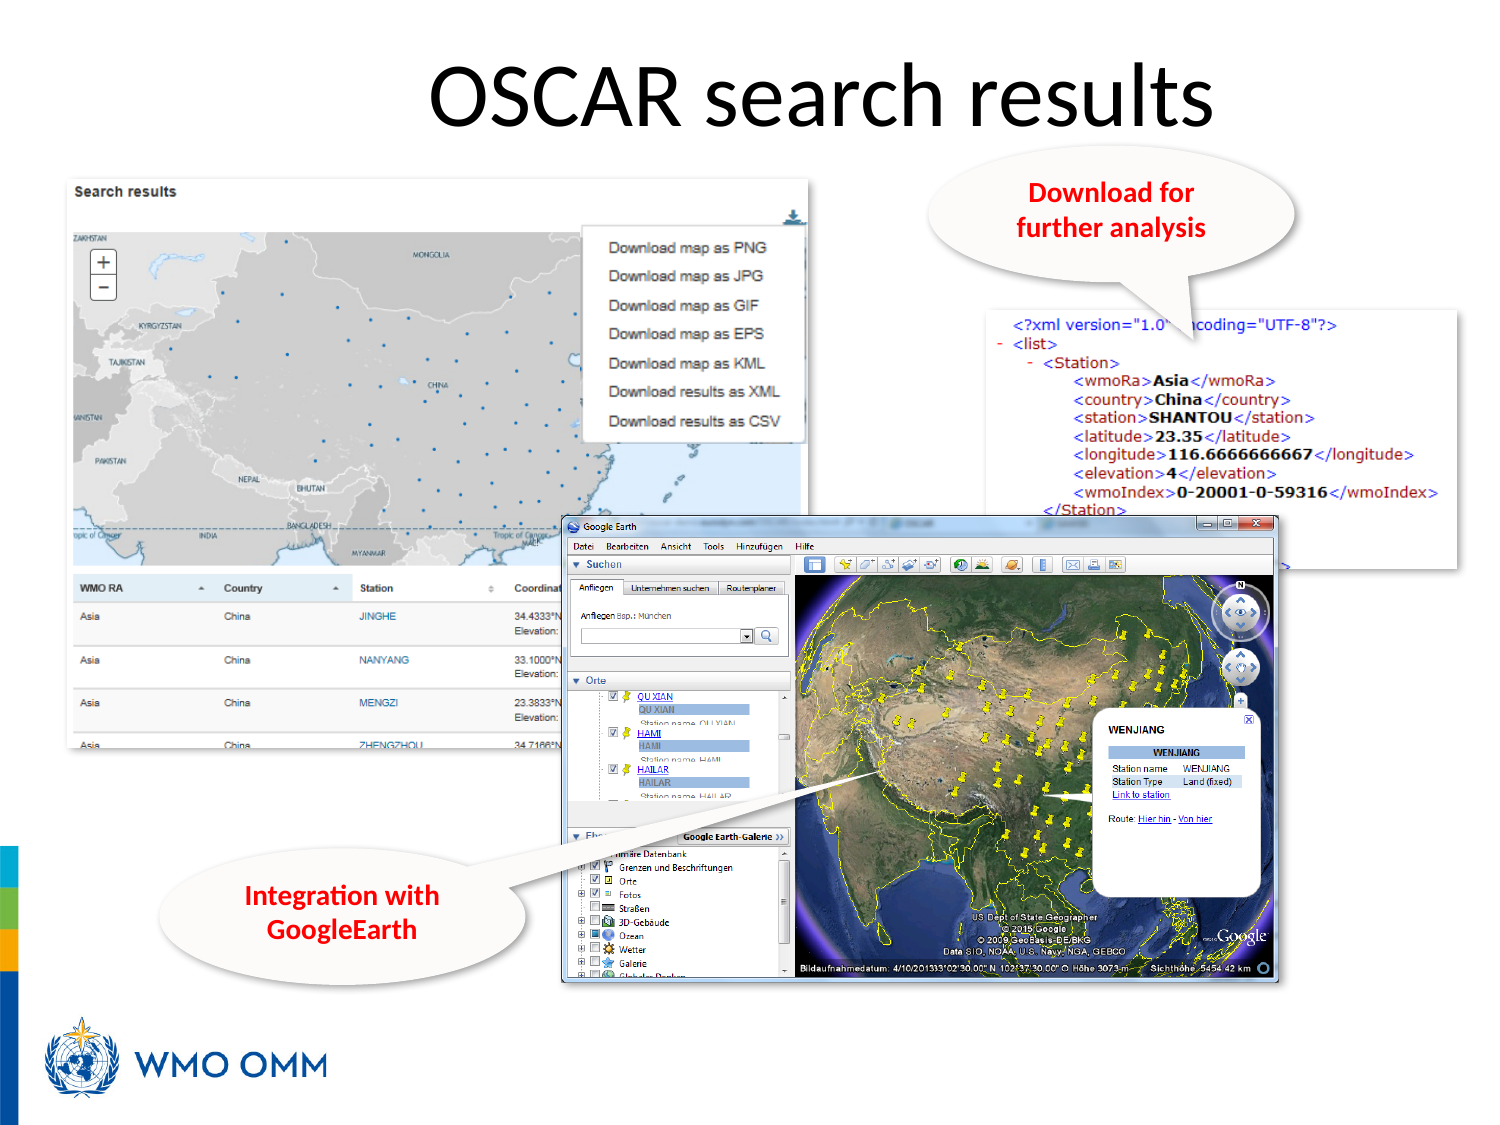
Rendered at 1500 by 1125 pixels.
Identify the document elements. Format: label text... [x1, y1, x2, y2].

picture [67, 179, 1458, 983]
text_box Integration with GoogleEarth [159, 846, 555, 985]
text_box Download for further analysis [928, 145, 1295, 309]
title OSCAR search results [211, 42, 1436, 138]
picture [0, 845, 327, 1125]
